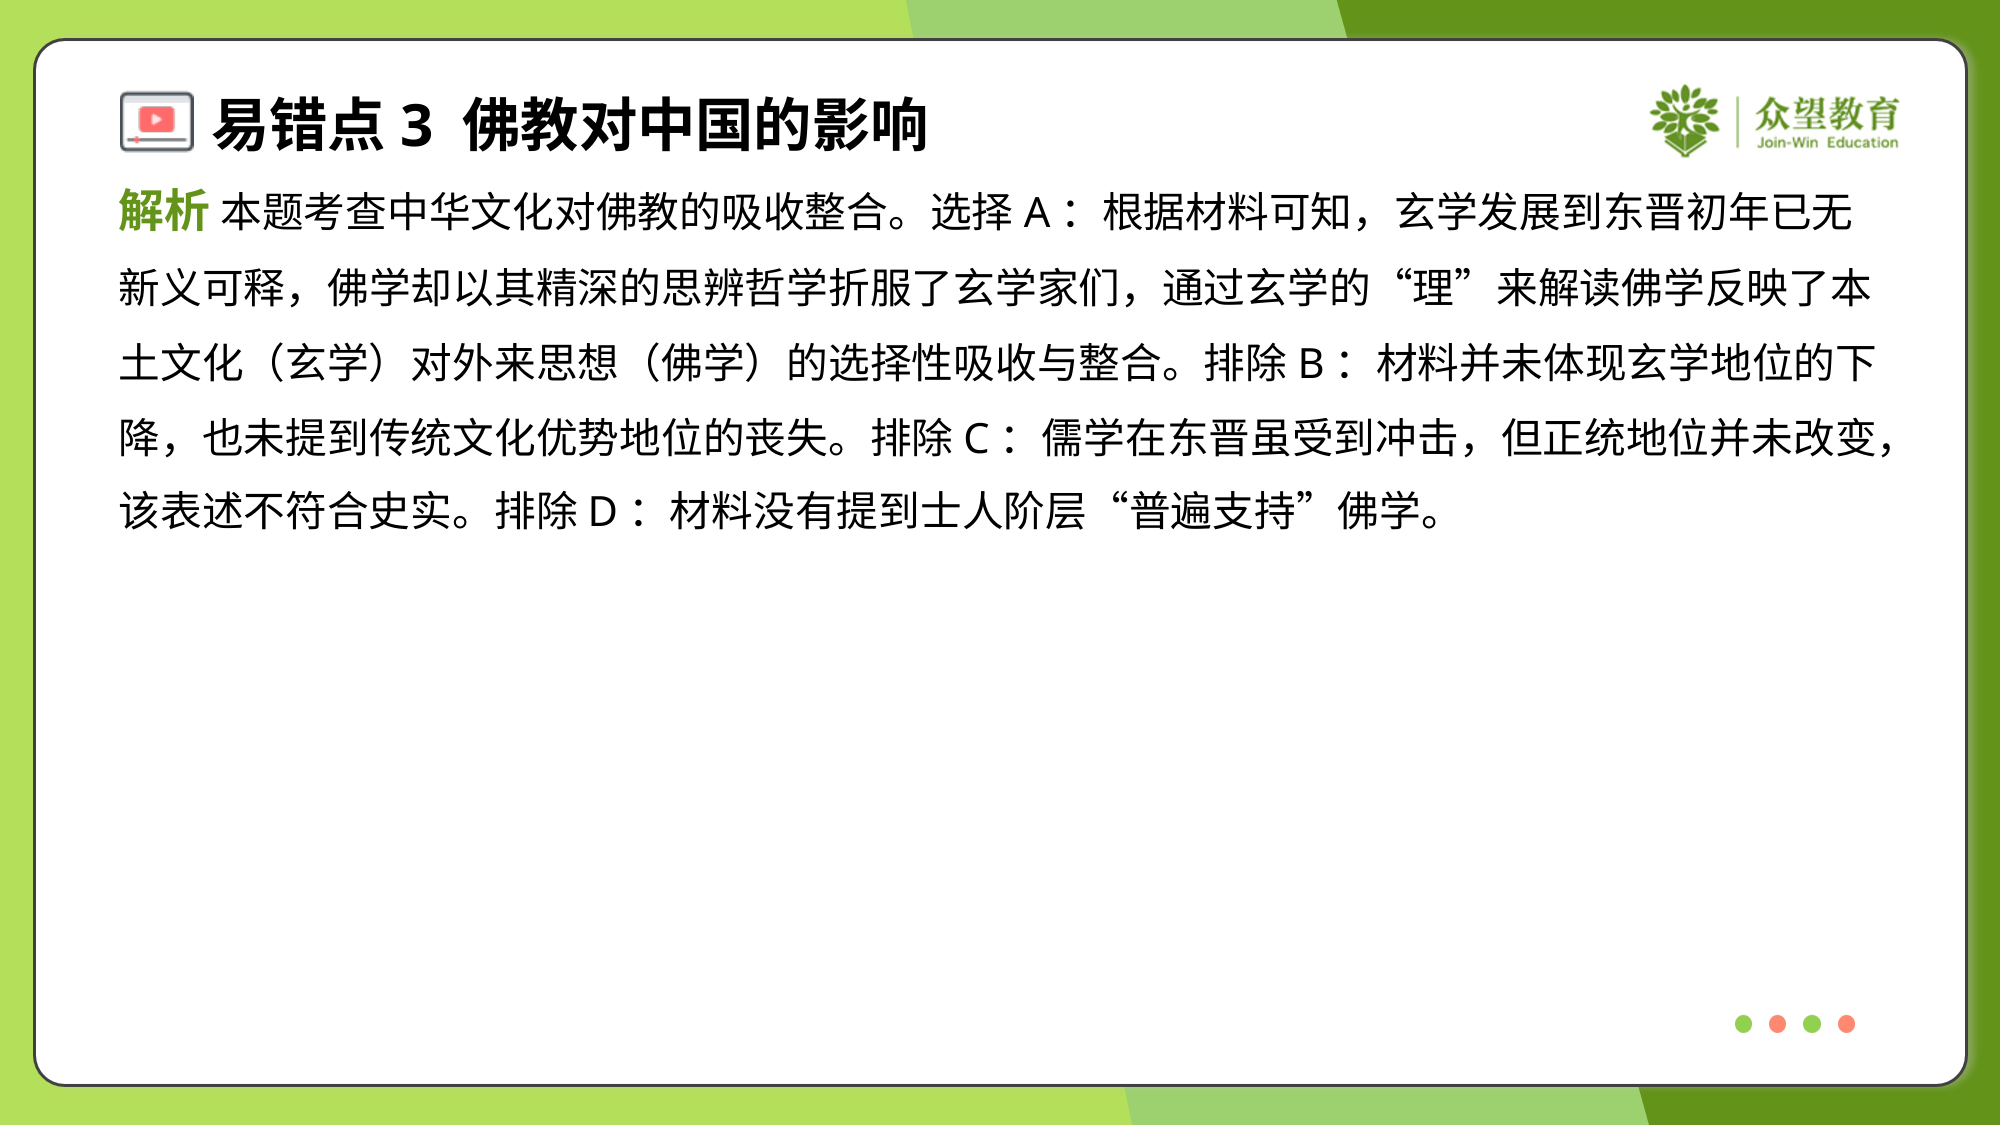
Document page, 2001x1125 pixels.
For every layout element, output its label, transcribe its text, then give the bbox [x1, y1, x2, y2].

picture [0, 0, 2000, 1125]
text_box 解析 本题考查中华文化对佛教的吸收整合。选择A：根据材料可知，玄学发展到东晋初年已无 新义可释，佛学却以其精深的思辨哲学折服了玄学家们，通过玄学的“理”来解读佛学反映了本 土文化（玄学）对外来思想（佛学）的选择性吸收与整合。排除B：材料并未体现玄学地位的下 降，也未提到传统文化优势地位的丧失。排除C：儒学在东晋虽受到冲击，但正统地位并未改变， 该表述不符合史实。排除D：材料没有提到士人阶层“普遍支持”佛学。 [118, 159, 1883, 527]
